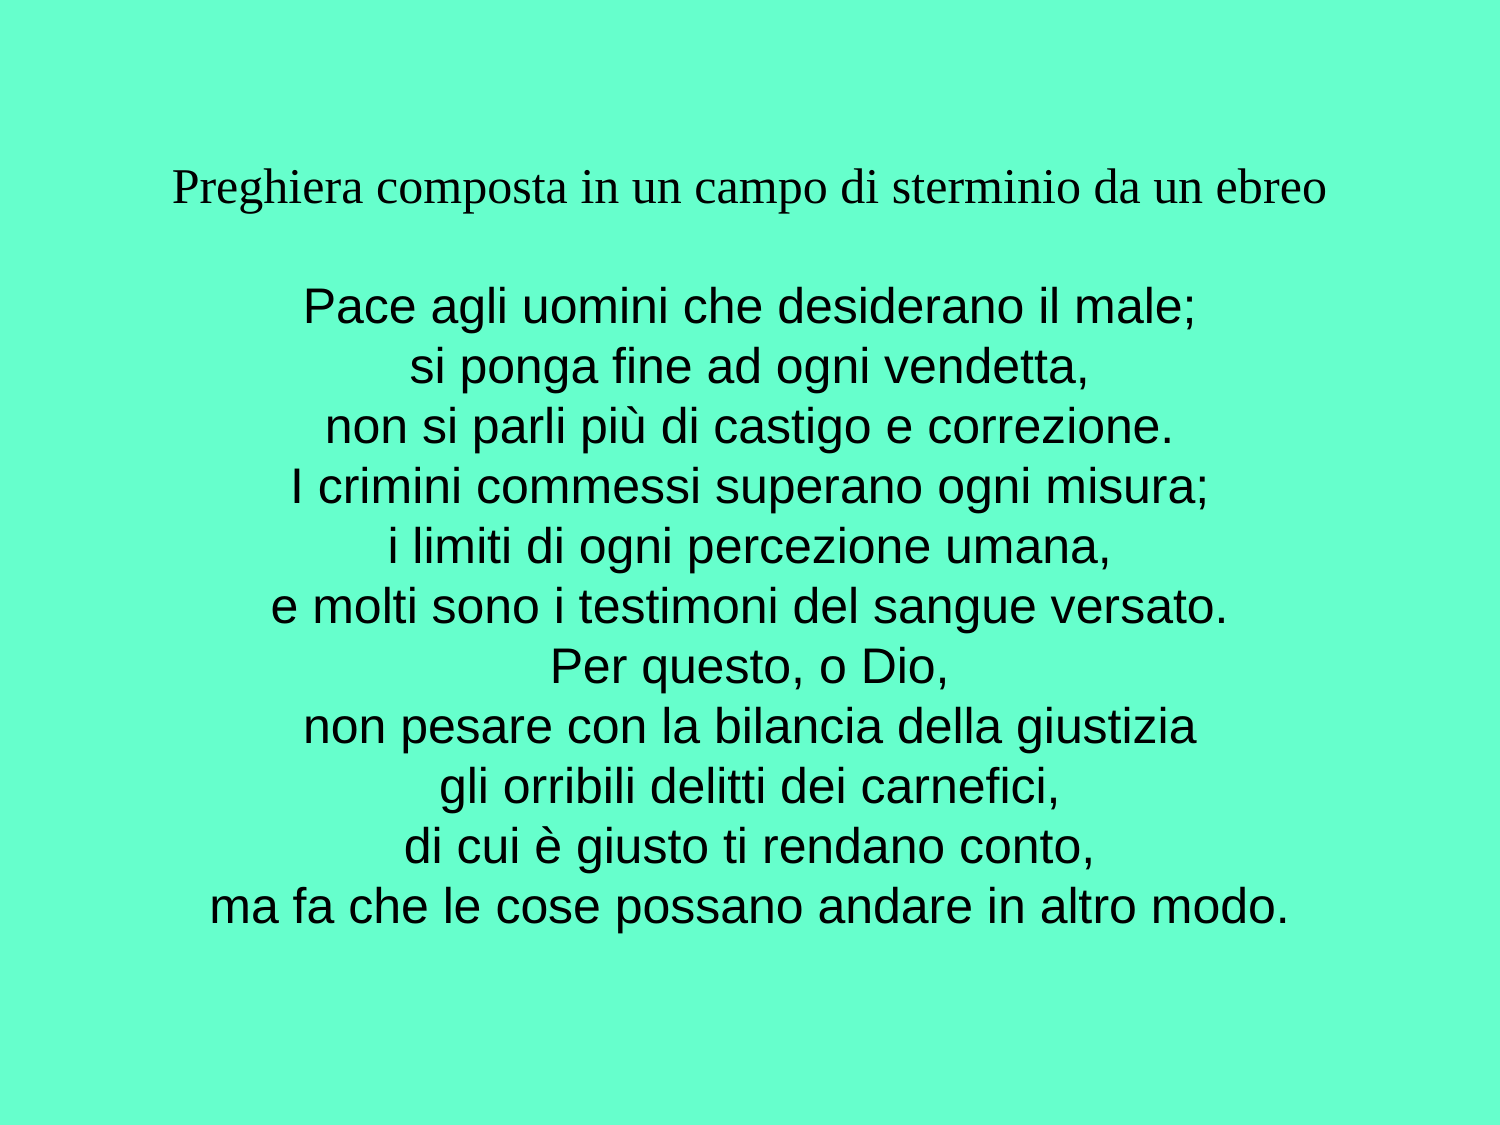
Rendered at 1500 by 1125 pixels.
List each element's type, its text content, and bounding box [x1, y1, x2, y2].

text_box Preghiera composta in un campo di sterminio da un ebreo Pace agli uomini che desiderano il male; si ponga fine ad ogni vendetta, non si parli più di castigo e correzione. I crimini commessi superano ogni misura; i limiti di ogni percezione umana, e molti sono i testimoni del sangue versato. Per questo, o Dio, non pesare con la bilancia della giustizia gli orribili delitti dei carnefici, di cui è giusto ti rendano conto, ma fa che le cose possano andare in altro modo. [0, 5, 1500, 1113]
